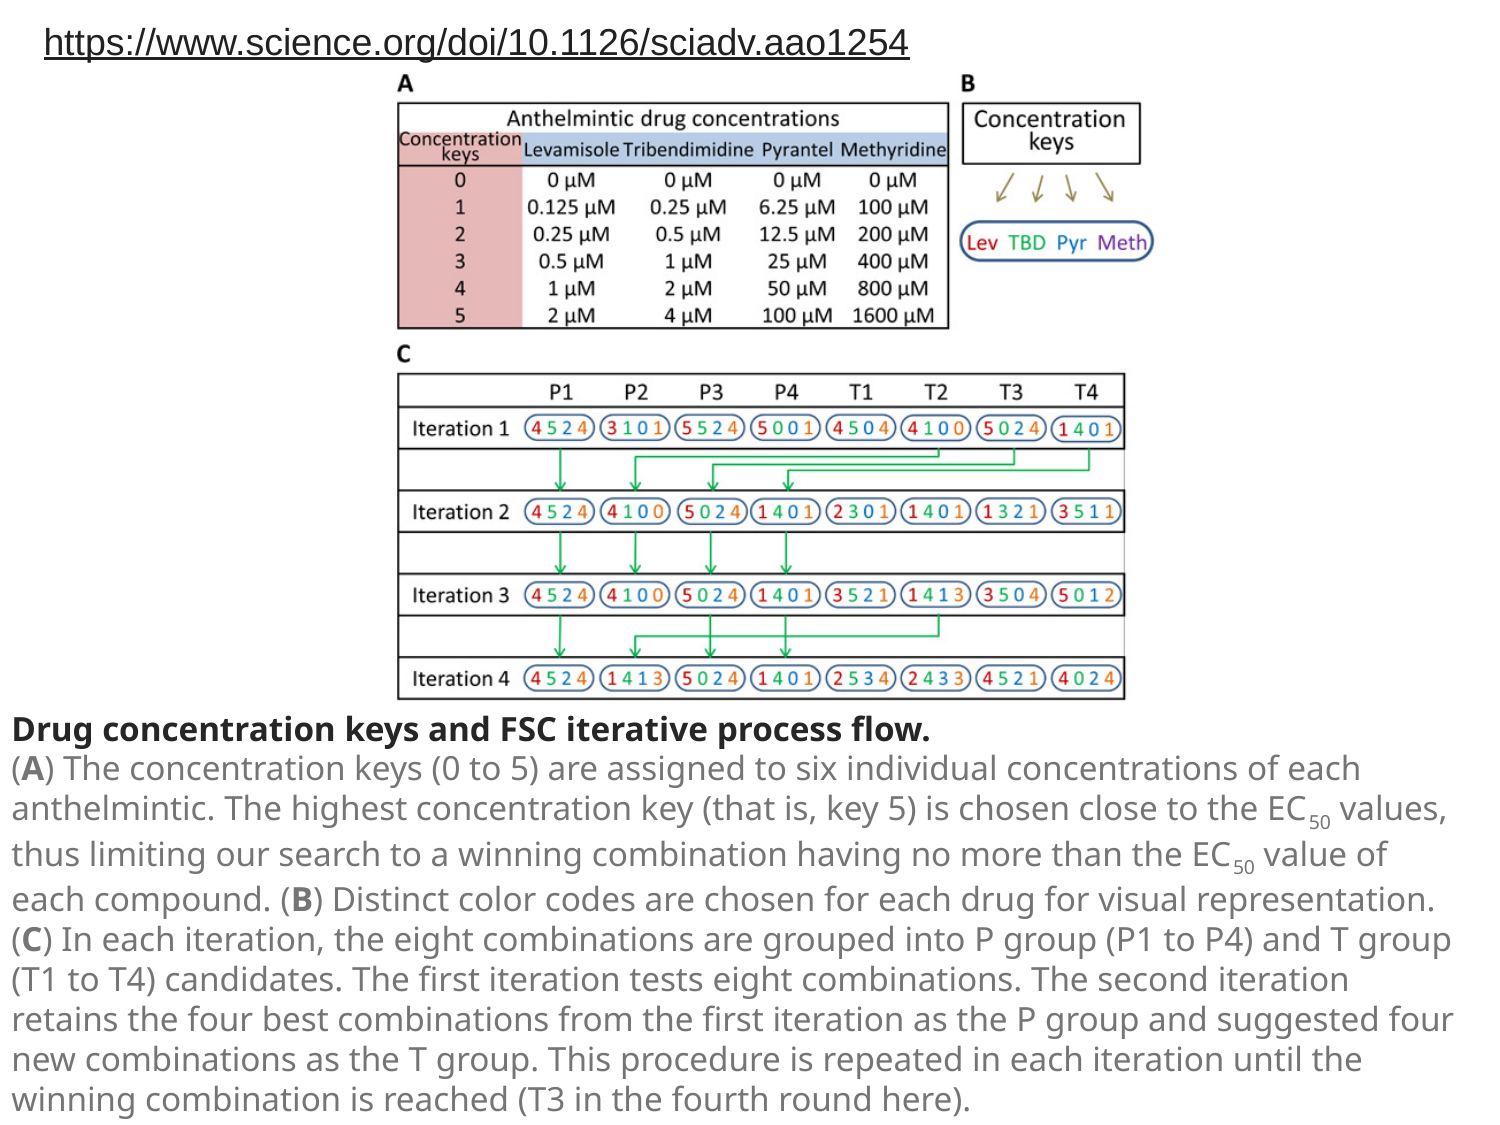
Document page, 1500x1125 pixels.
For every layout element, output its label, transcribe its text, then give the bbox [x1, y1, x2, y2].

picture [396, 73, 1155, 701]
text_box https://www.science.org/doi/10.1126/sciadv.aao1254 [28, 10, 1446, 85]
text_box Drug concentration keys and FSC iterative process flow. (A) The concentration keys (0 to 5) are assigned to six individual concentrations of each anthelmintic. The highest concentration key (that is, key 5) is chosen close to the EC50 values, thus limiting our search to a winning combination having no more than the EC50 value of each compound. (B) Distinct color codes are chosen for each drug for visual representation. (C) In each iteration, the eight combinations are grouped into P group (P1 to P4) and T group (T1 to T4) candidates. The first iteration tests eight combinations. The second iteration retains the four best combinations from the first iteration as the P group and suggested four new combinations as the T group. This procedure is repeated in each iteration until the winning combination is reached (T3 in the fourth round here). [0, 700, 1479, 1125]
